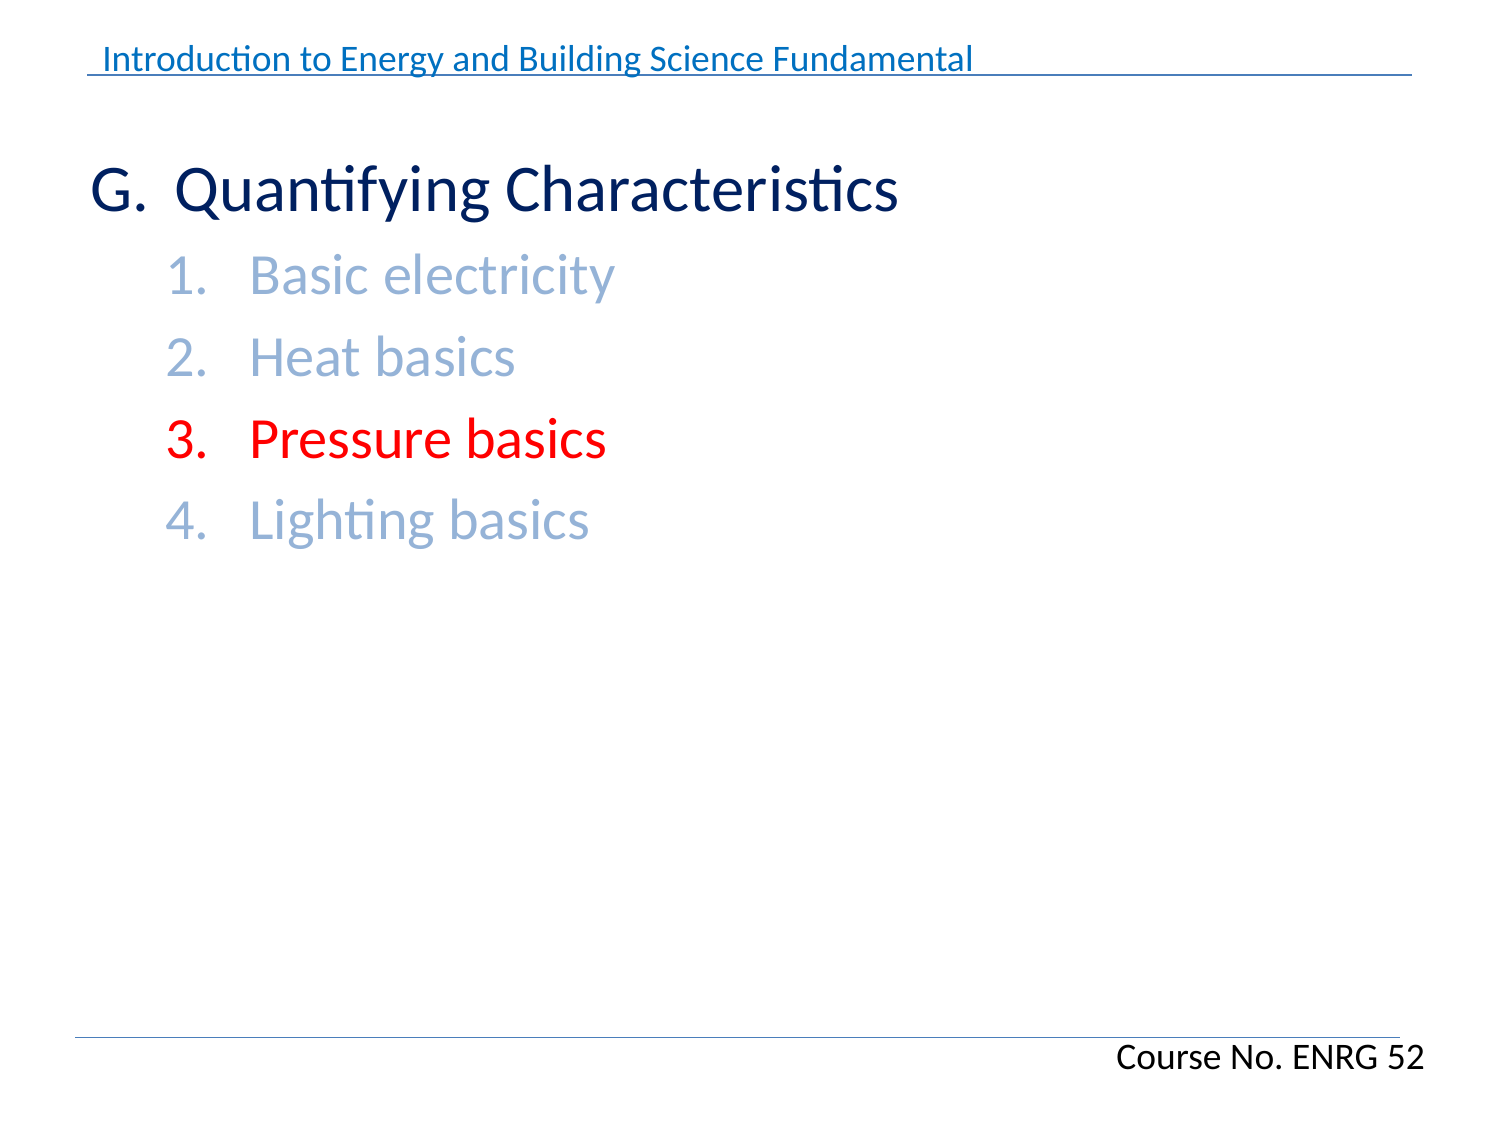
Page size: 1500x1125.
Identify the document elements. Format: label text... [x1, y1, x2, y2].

list Quantifying Characteristics Basic electricity Heat basics Pressure basics Lighting basics [75, 137, 1425, 625]
